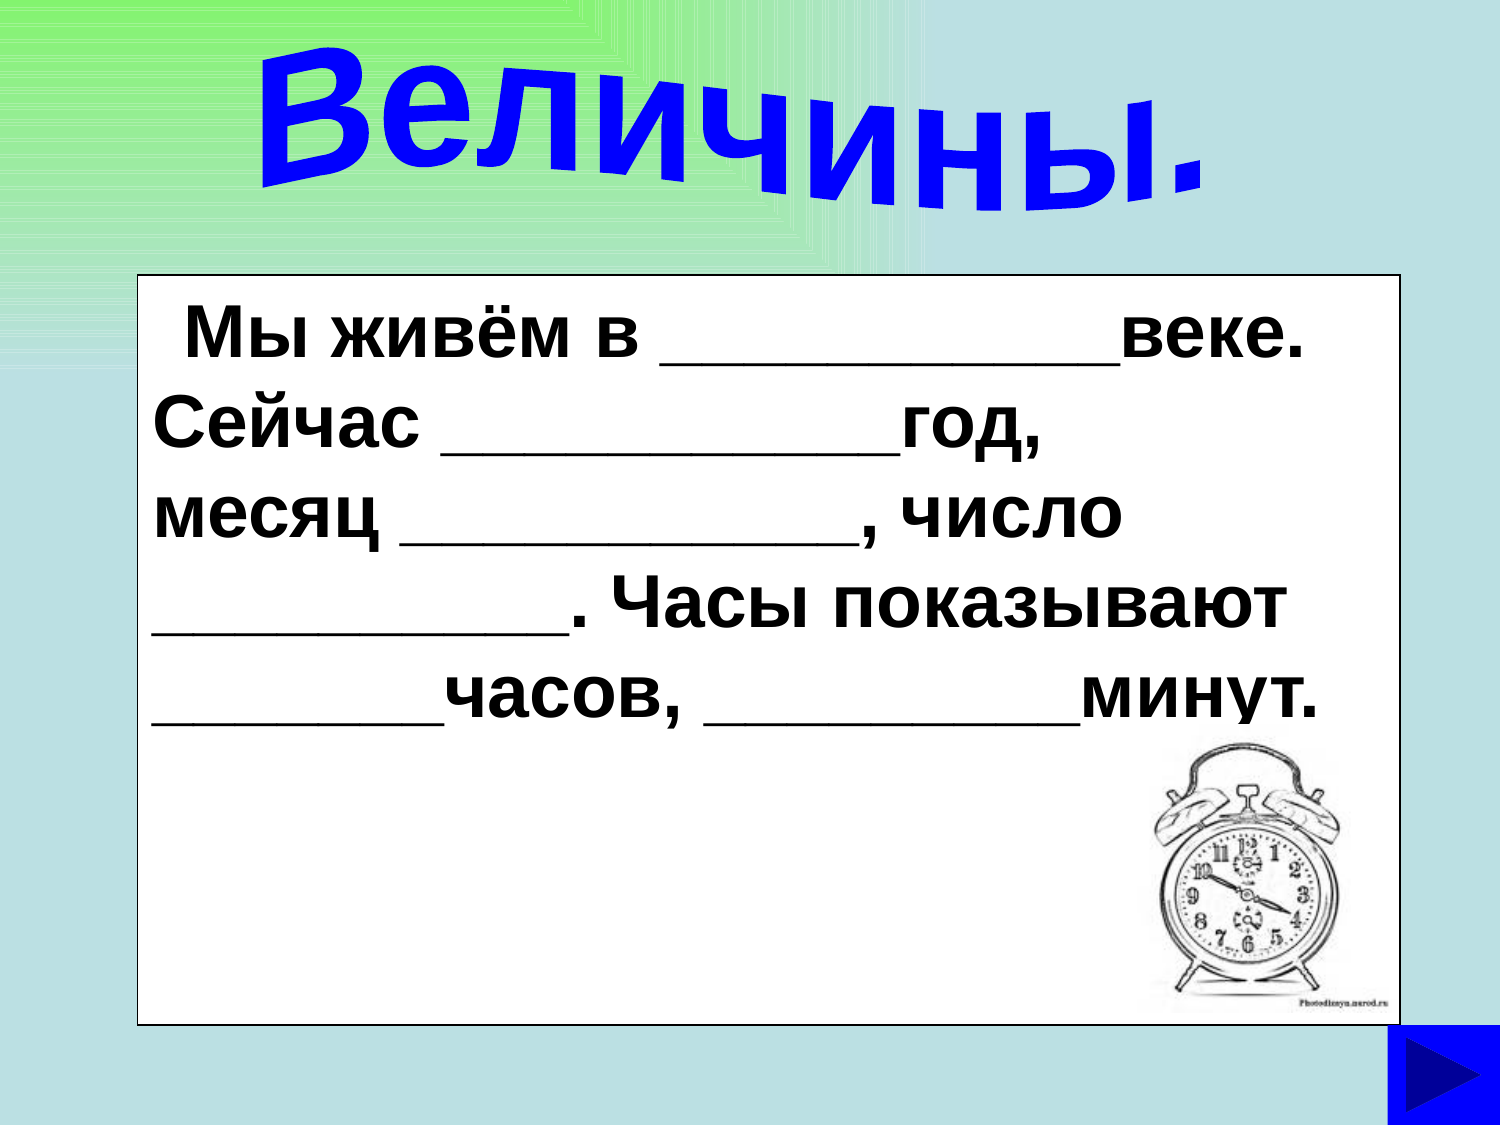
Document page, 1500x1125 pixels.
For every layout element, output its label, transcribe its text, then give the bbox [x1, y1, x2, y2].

picture [1099, 724, 1398, 1013]
text_box Мы живём в ___________веке. Сейчас ___________год, месяц ___________, число __________. Часы показывают _______часов, _________минут. [137, 274, 1400, 1025]
text_box [1387, 1025, 1500, 1125]
